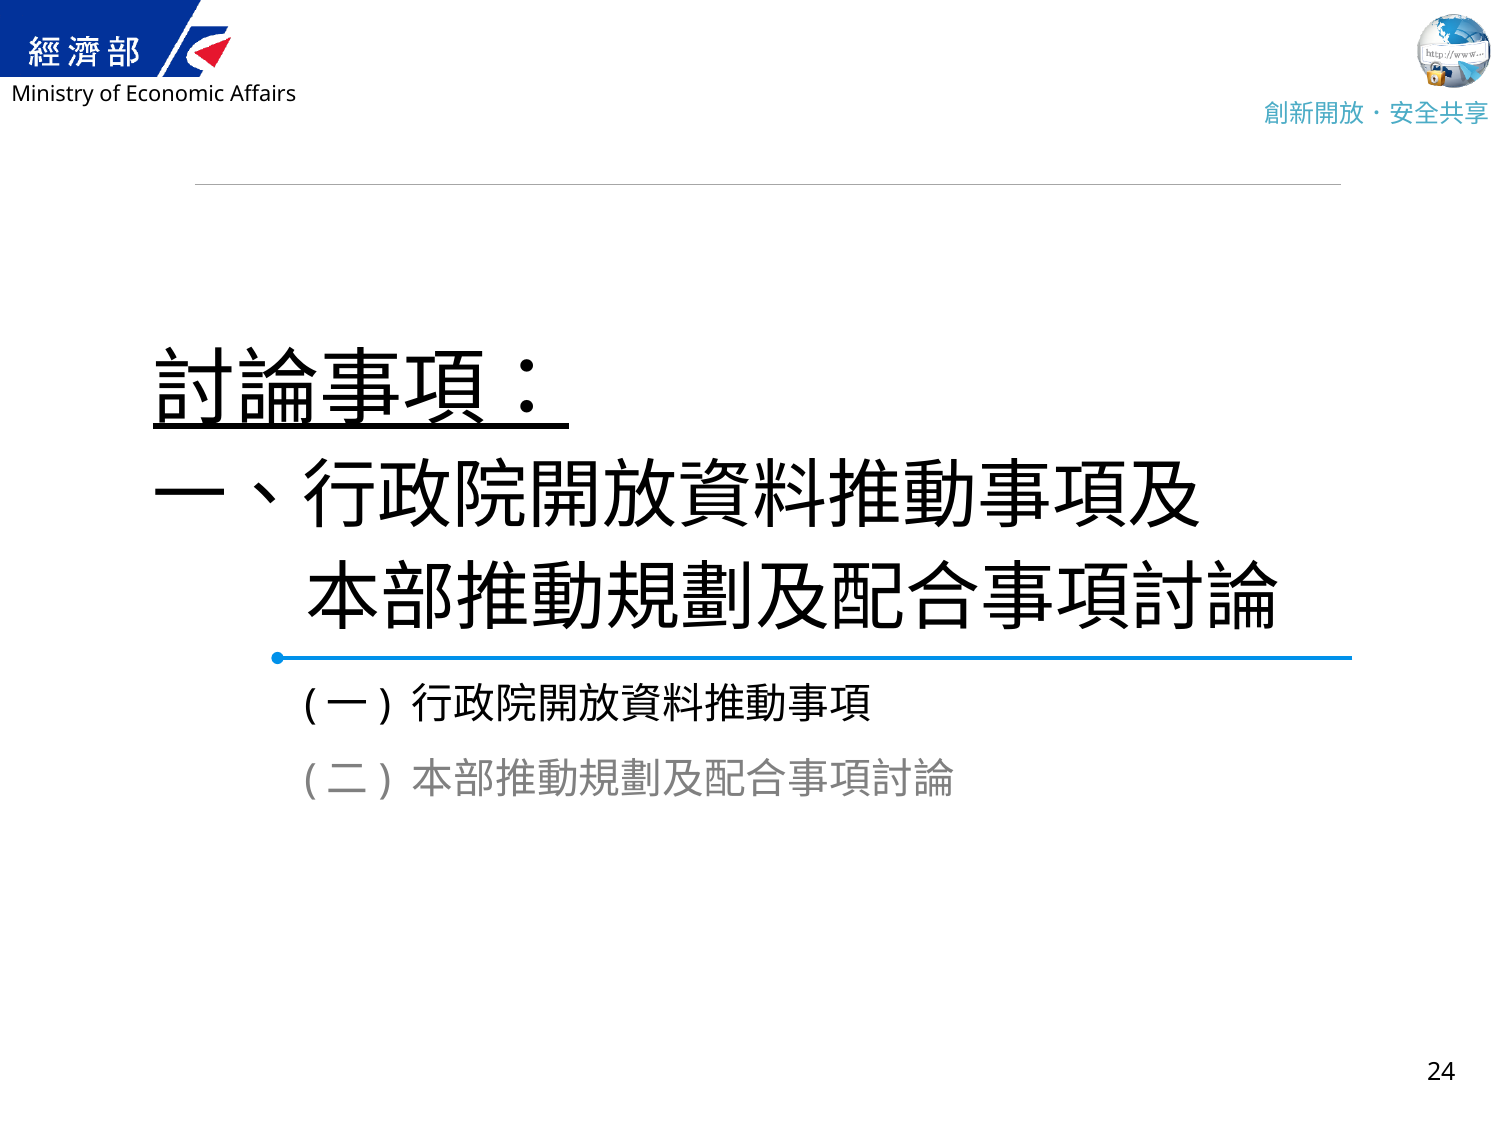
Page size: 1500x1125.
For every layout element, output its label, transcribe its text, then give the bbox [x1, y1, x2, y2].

list (一) 行政院開放資料推動事項 (二) 本部推動規劃及配合事項討論 [289, 668, 1317, 898]
picture [1411, 10, 1495, 90]
slide_number 24 [1120, 1042, 1471, 1103]
picture [0, 0, 231, 77]
text_box 討論事項： 一、行政院開放資料推動事項及 本部推動規劃及配合事項討論 [138, 326, 1379, 647]
